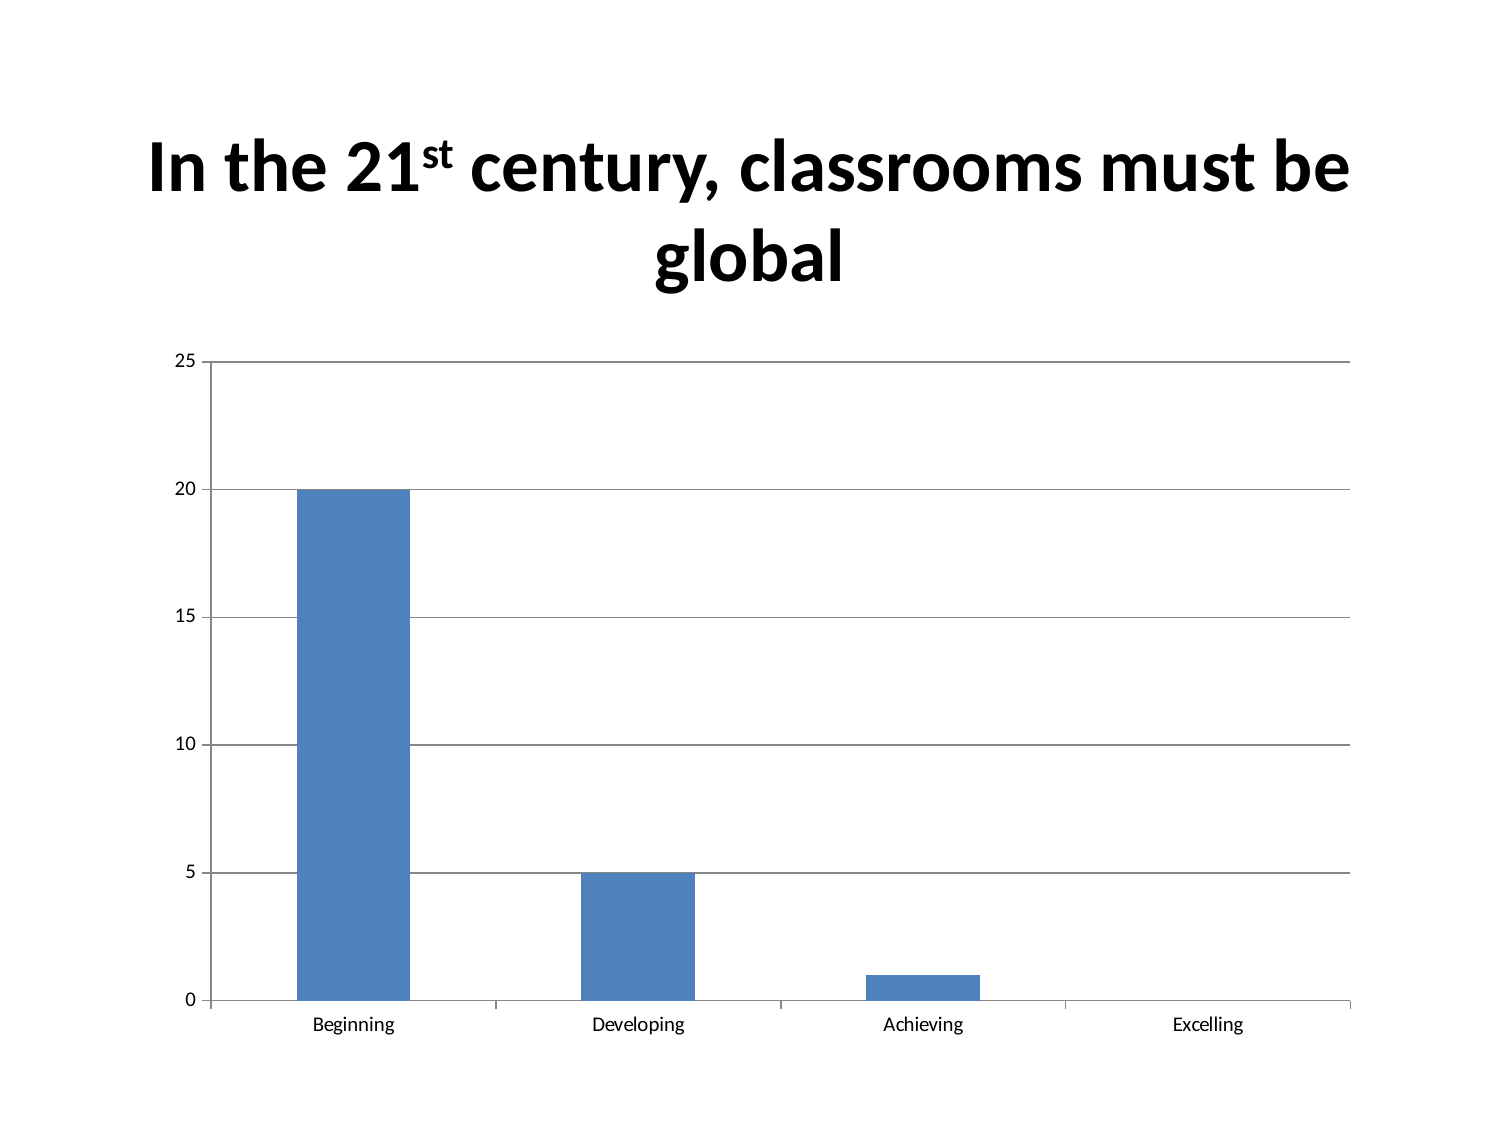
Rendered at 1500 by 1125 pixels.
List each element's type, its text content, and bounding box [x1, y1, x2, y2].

chart [149, 337, 1376, 1051]
title In the 21st century, classrooms must be global [75, 125, 1425, 288]
